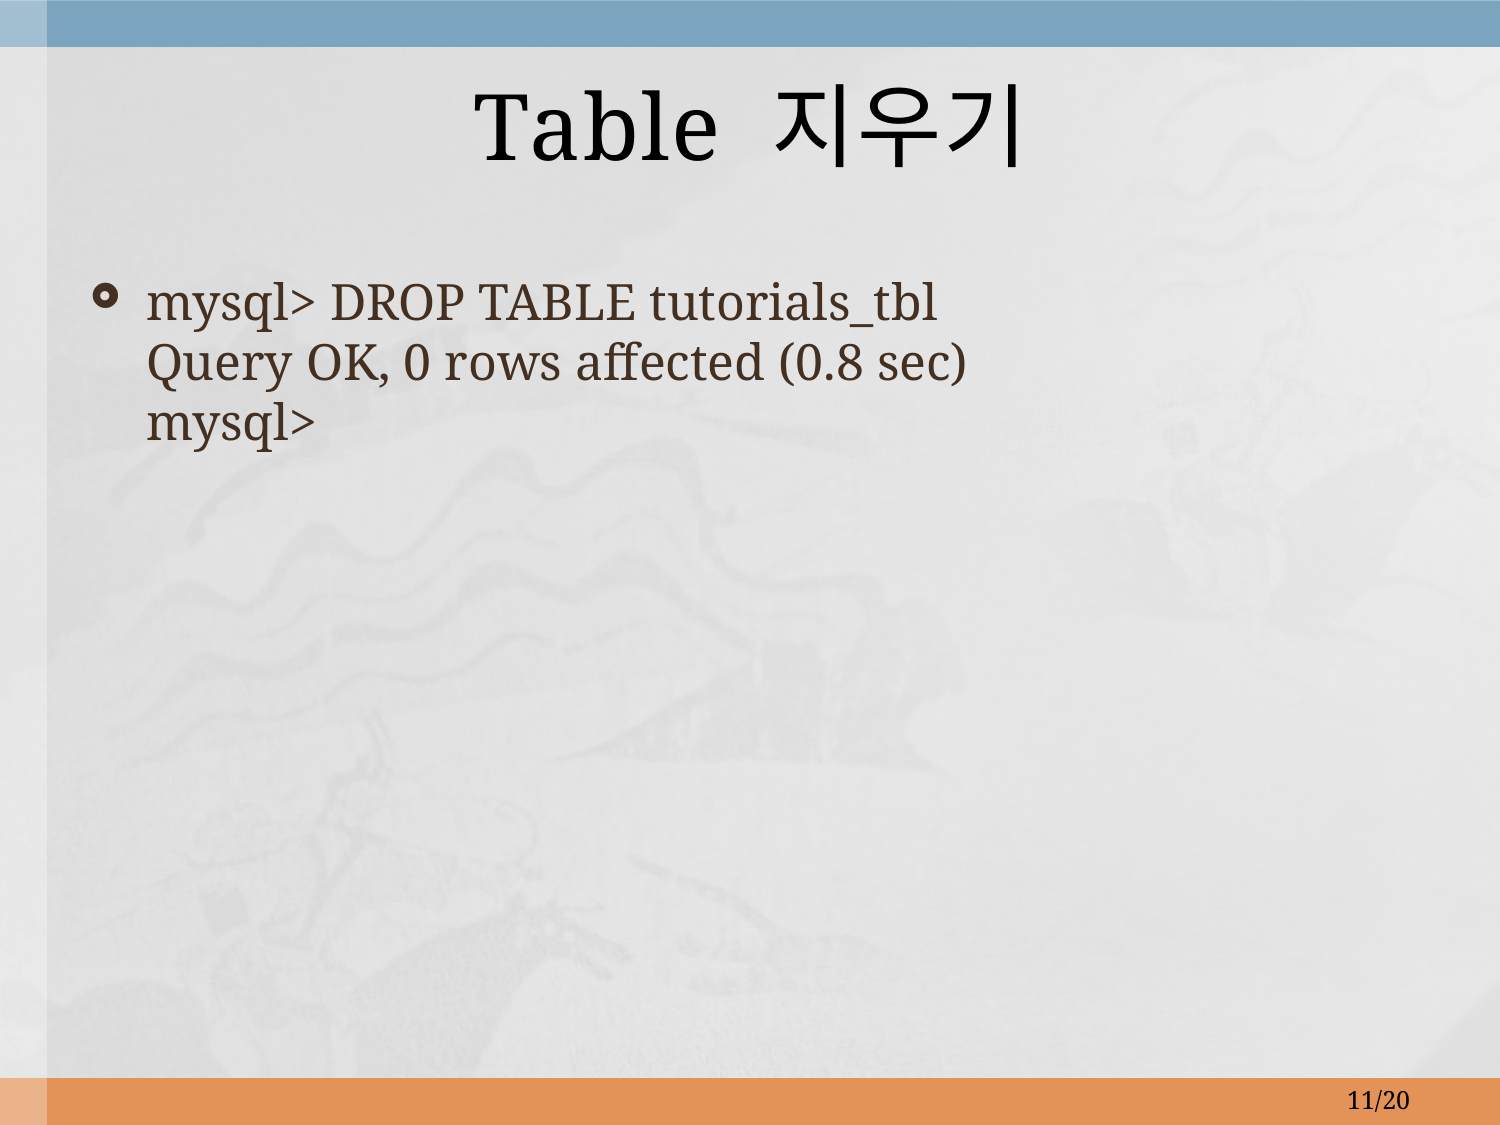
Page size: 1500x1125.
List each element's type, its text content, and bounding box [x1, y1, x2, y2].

slide_number 11/20 [1074, 1078, 1425, 1125]
title Table 지우기 [49, 46, 1454, 202]
list mysql> DROP TABLE tutorials_tbl Query OK, 0 rows affected (0.8 sec) mysql> [75, 262, 1425, 1005]
